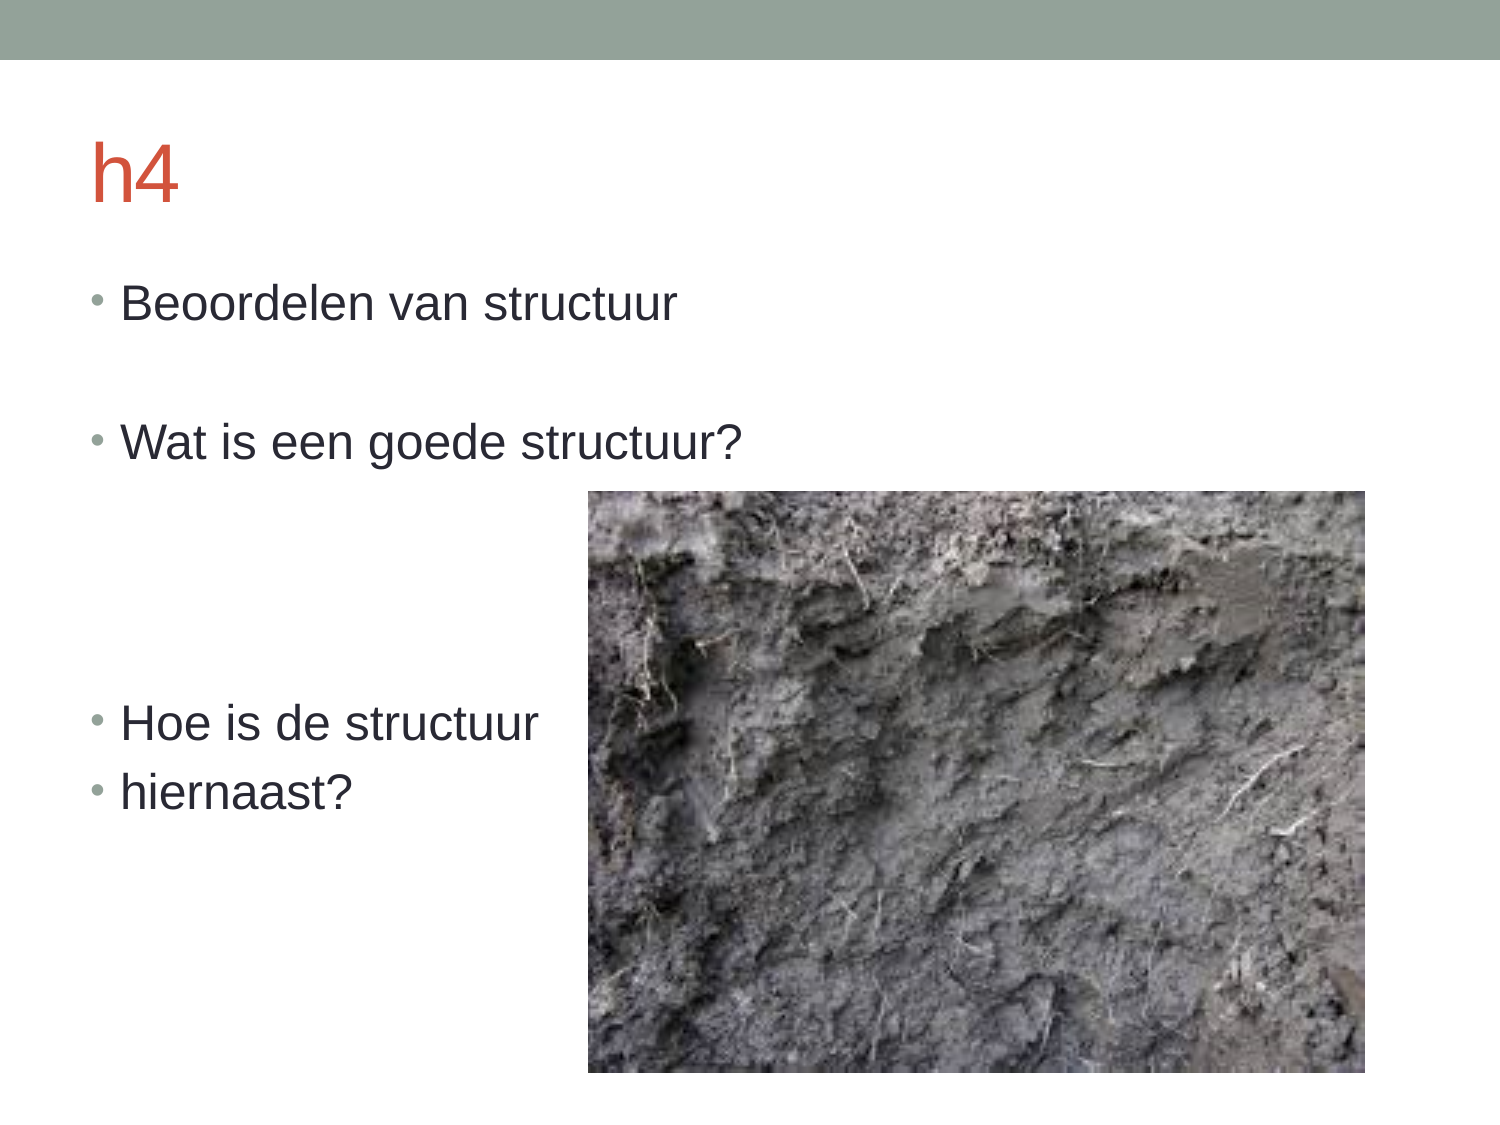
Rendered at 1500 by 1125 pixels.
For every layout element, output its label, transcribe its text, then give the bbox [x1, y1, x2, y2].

title h4 [75, 87, 1425, 250]
picture [588, 491, 1365, 1073]
list Beoordelen van structuur Wat is een goede structuur? Hoe is de structuur hiernaast? [75, 262, 1425, 1063]
